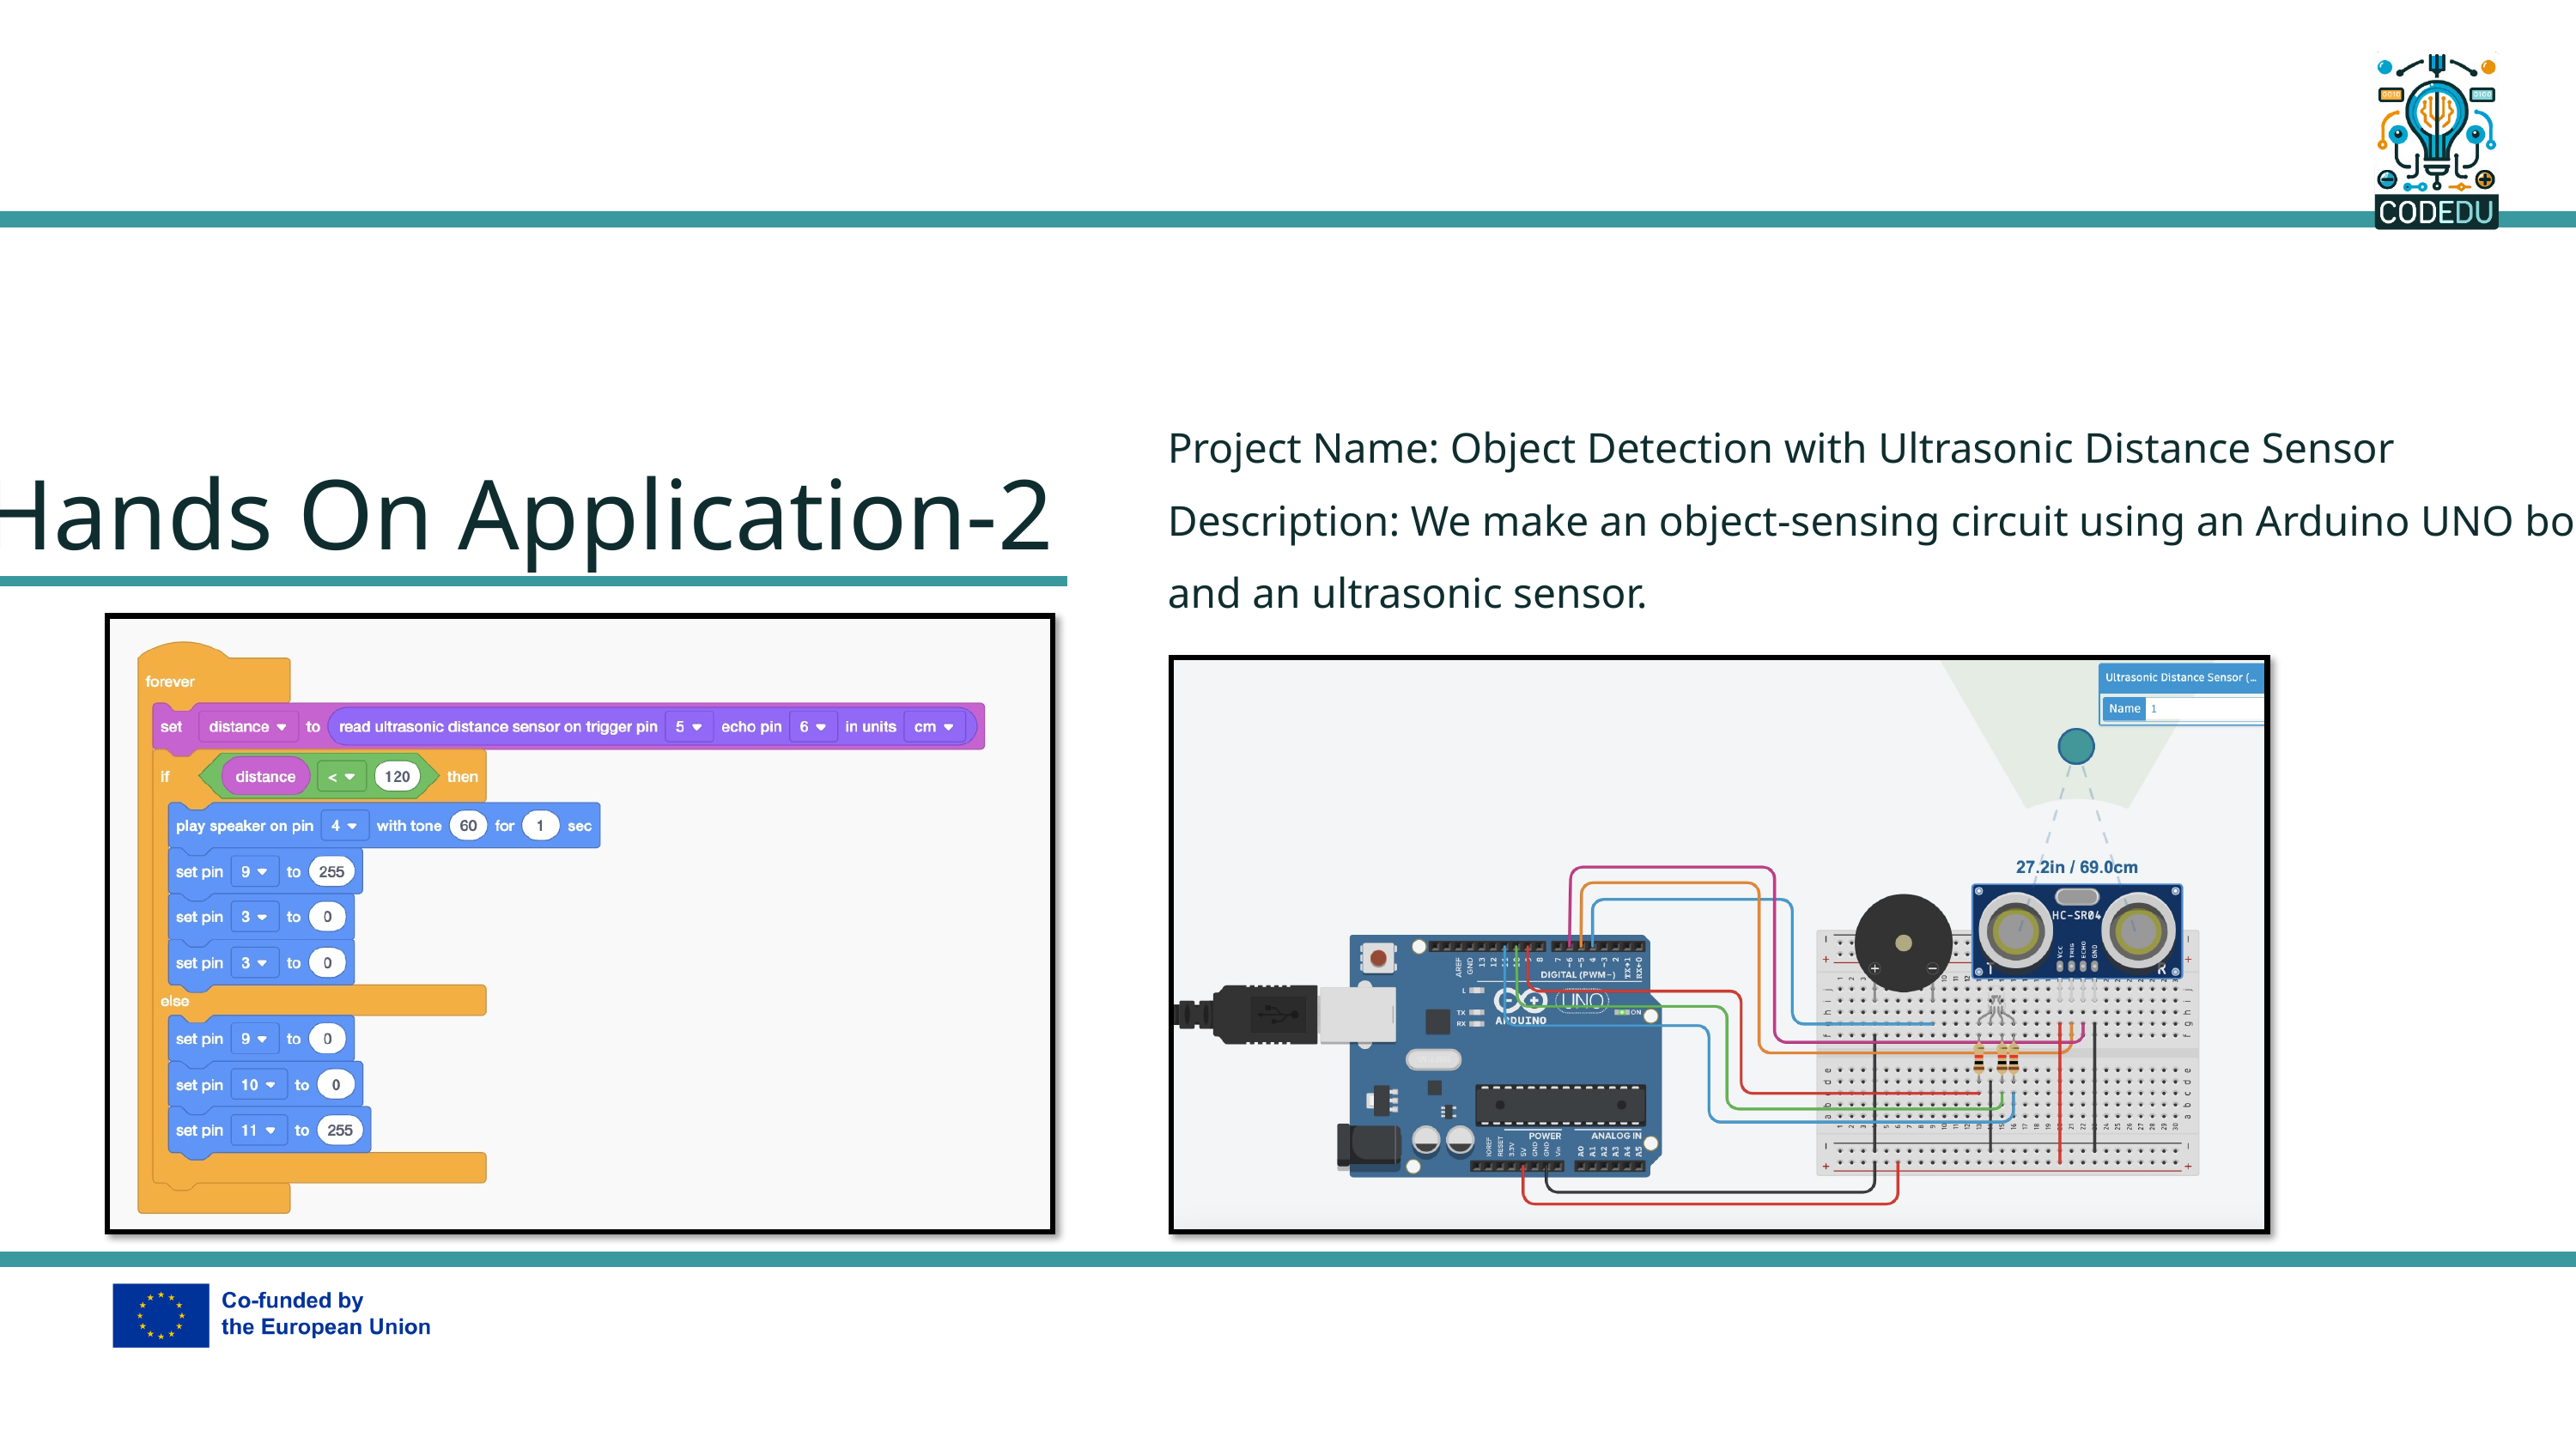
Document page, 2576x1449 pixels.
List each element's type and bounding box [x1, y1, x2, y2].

text_box [107, 1278, 443, 1353]
picture [2264, 0, 2576, 333]
text_box [0, 218, 2576, 1260]
picture [1174, 660, 2265, 1230]
picture [110, 618, 1051, 1230]
